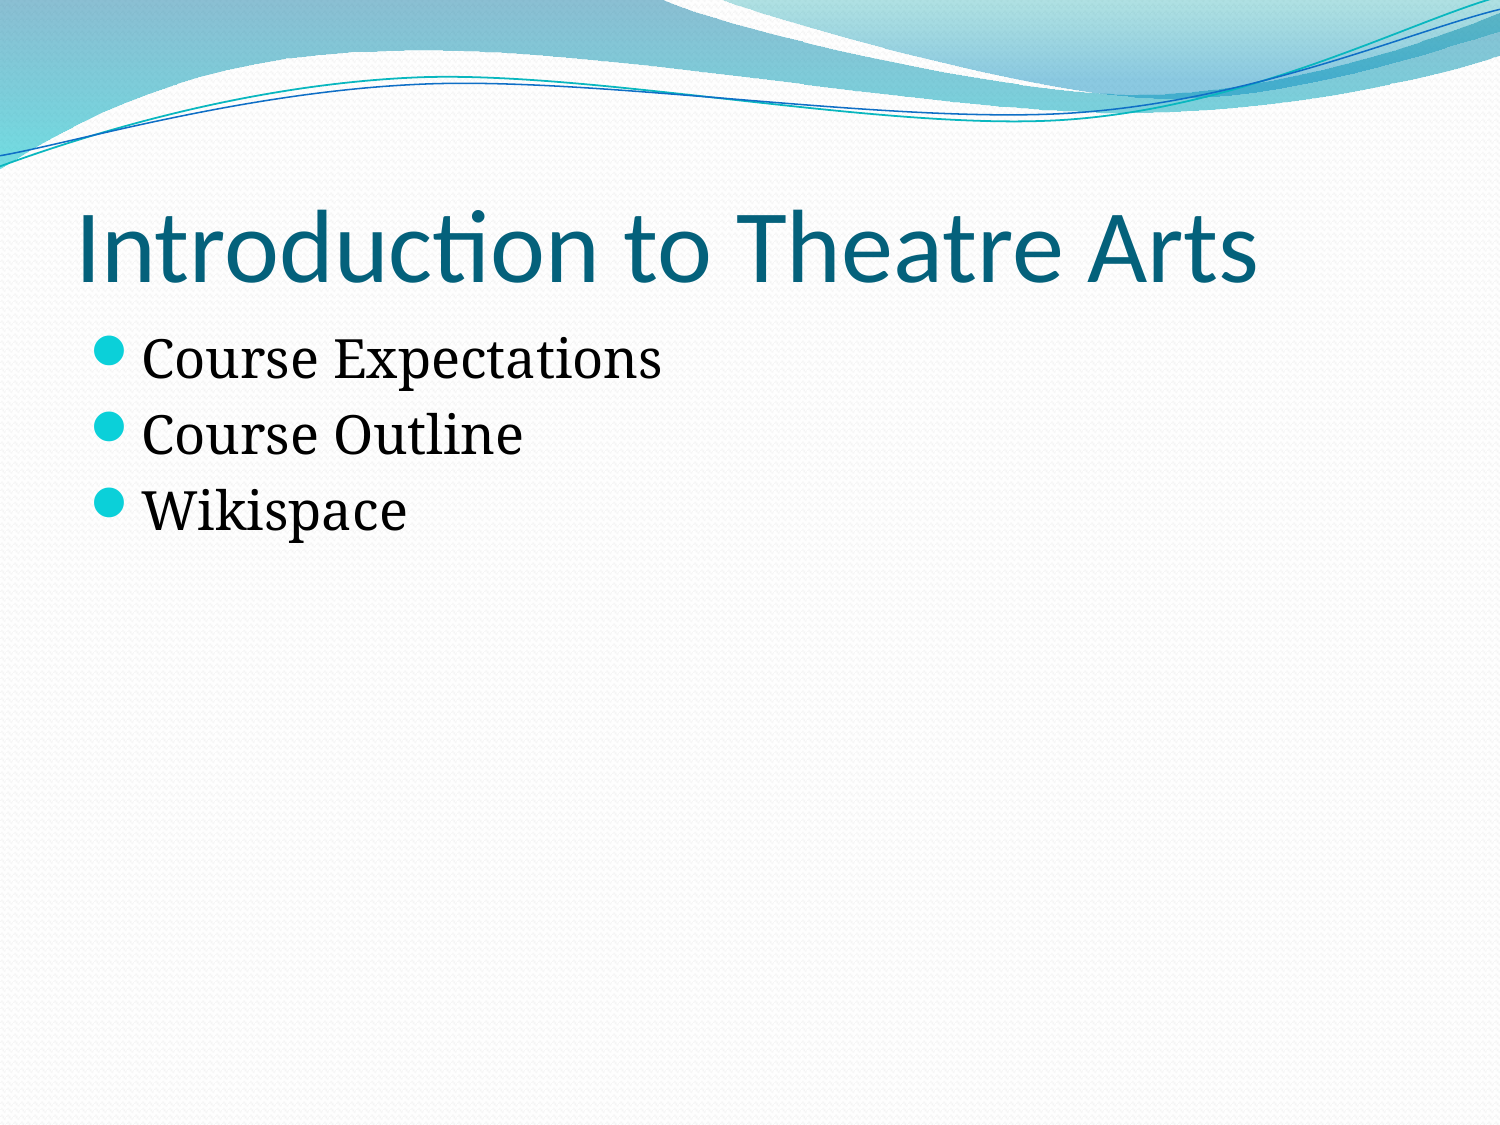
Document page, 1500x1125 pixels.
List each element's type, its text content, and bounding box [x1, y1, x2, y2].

list Course Expectations Course Outline Wikispace [75, 317, 1425, 1038]
title Introduction to Theatre Arts [75, 115, 1425, 303]
